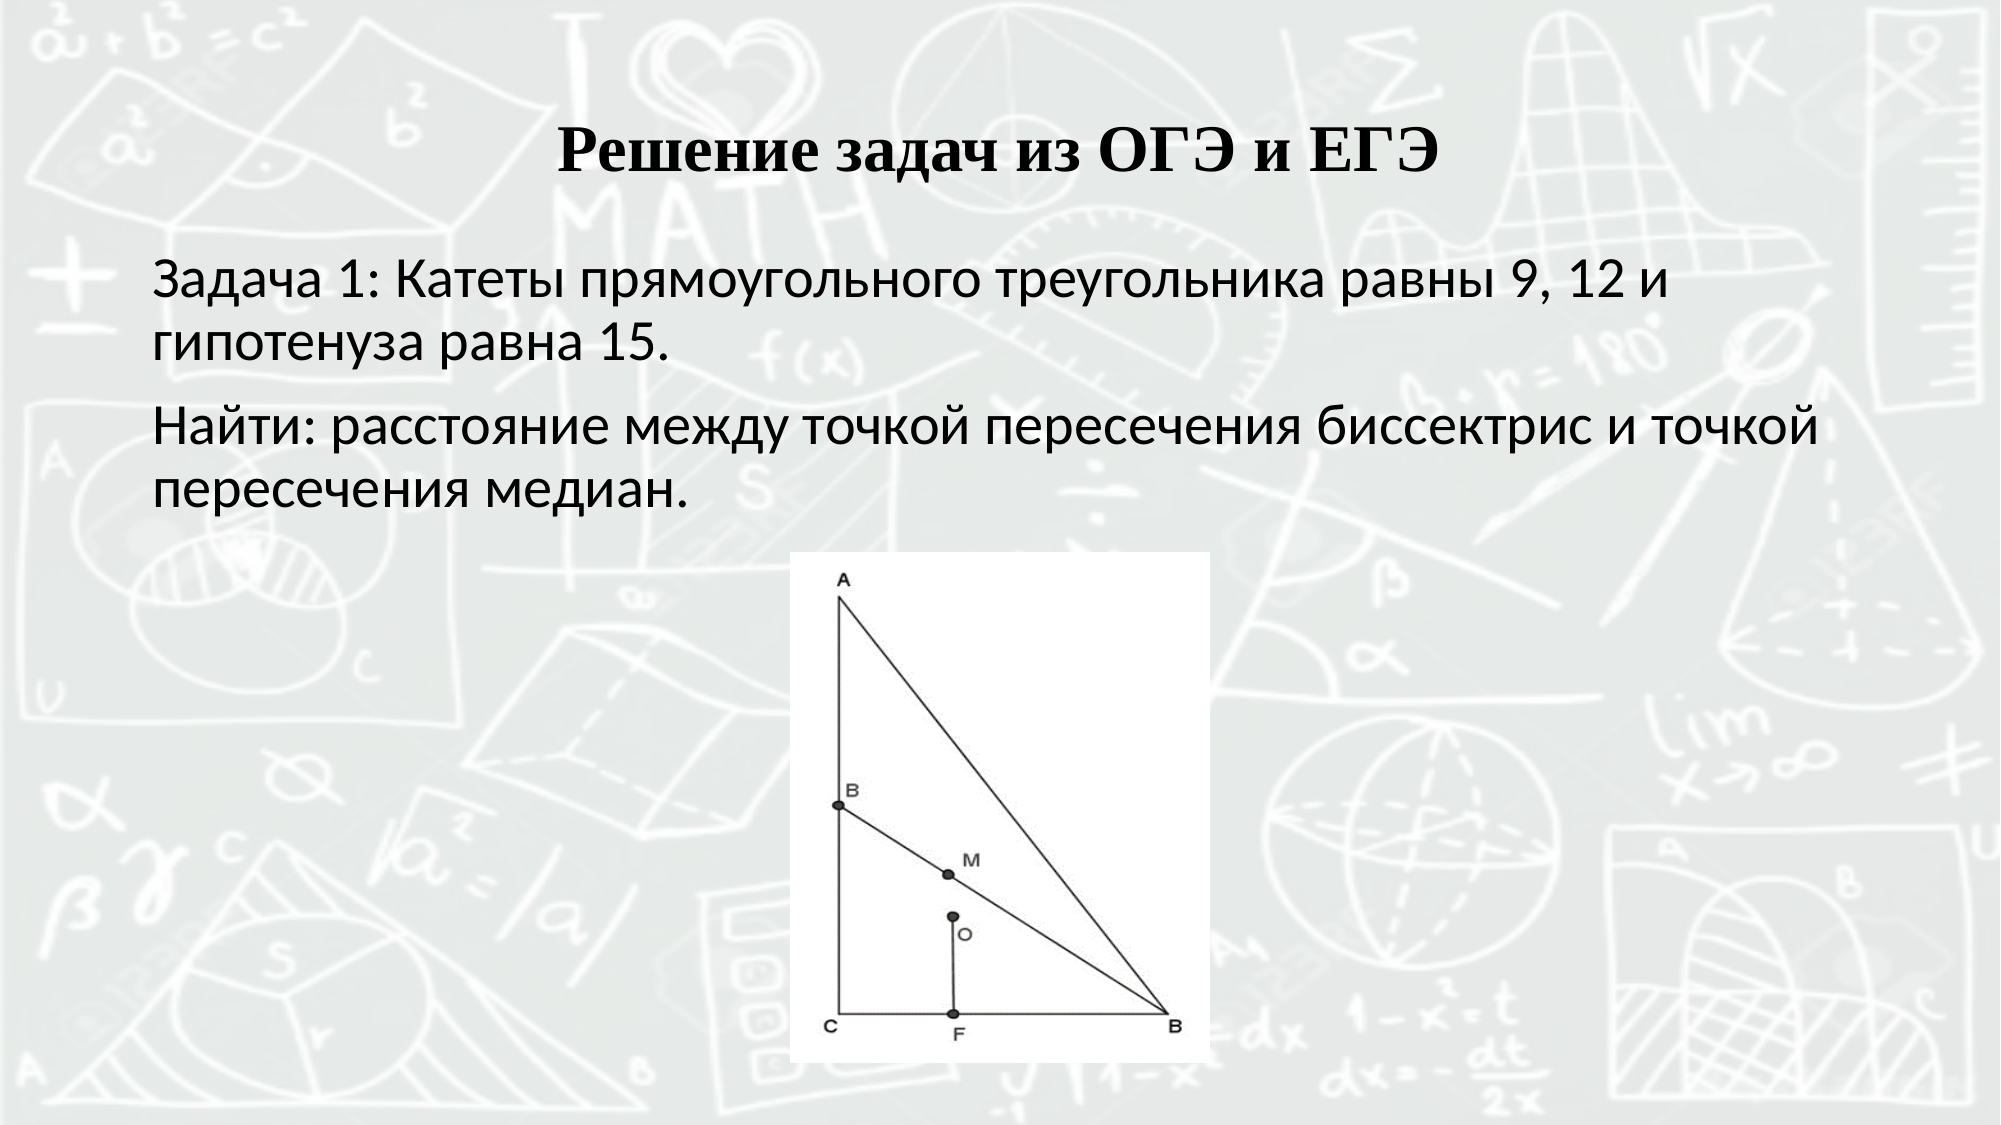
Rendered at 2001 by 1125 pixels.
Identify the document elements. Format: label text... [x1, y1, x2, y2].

list Задача 1: Катеты прямоугольного треугольника равны 9, 12 и гипотенуза равна 15. Найти: расстояние между точкой пересечения биссектрис и точкой пересечения медиан. [137, 239, 1863, 1014]
title Решение задач из ОГЭ и ЕГЭ [137, 59, 1863, 239]
picture [789, 552, 1210, 1063]
